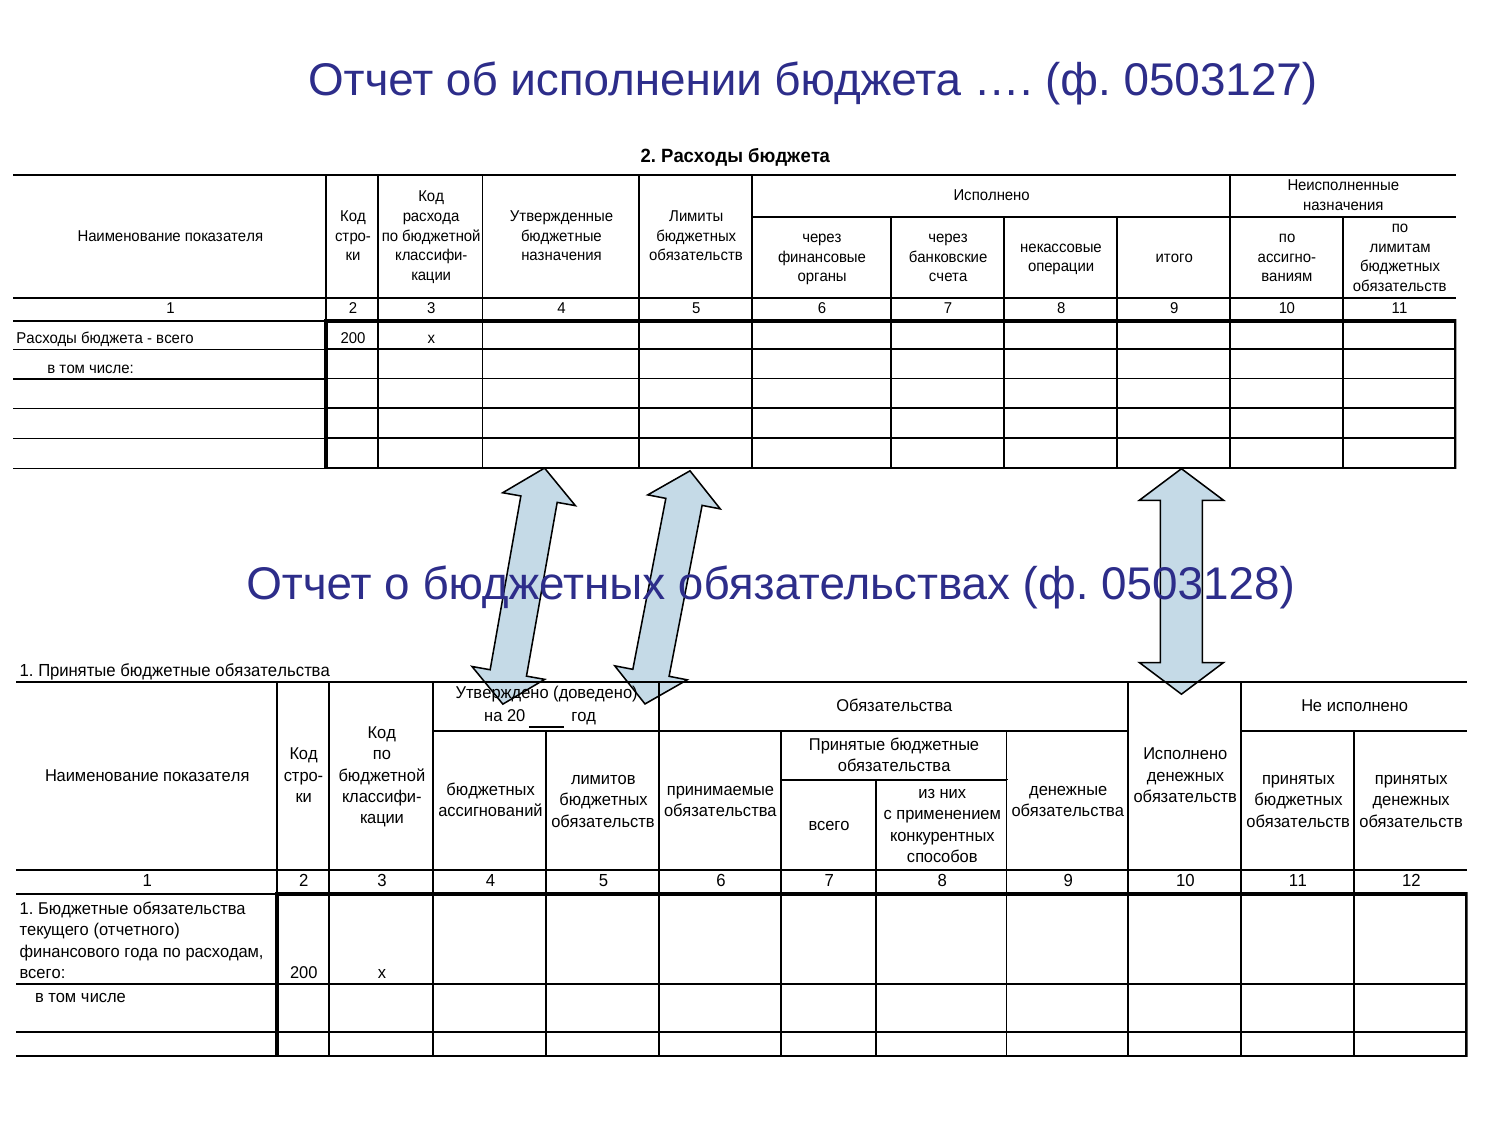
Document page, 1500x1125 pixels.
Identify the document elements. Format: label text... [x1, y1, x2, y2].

text_box [647, 478, 721, 546]
text_box Отчет о бюджетных обязательствах (ф. 0503128) [232, 546, 1310, 616]
text_box [1160, 616, 1203, 655]
picture [15, 656, 1469, 1057]
text_box [635, 616, 681, 655]
picture [12, 136, 1457, 469]
text_box [492, 616, 538, 655]
text_box [502, 478, 576, 546]
text_box [1139, 478, 1224, 546]
text_box Отчет об исполнении бюджета …. (ф. 0503127) [265, 42, 1361, 112]
